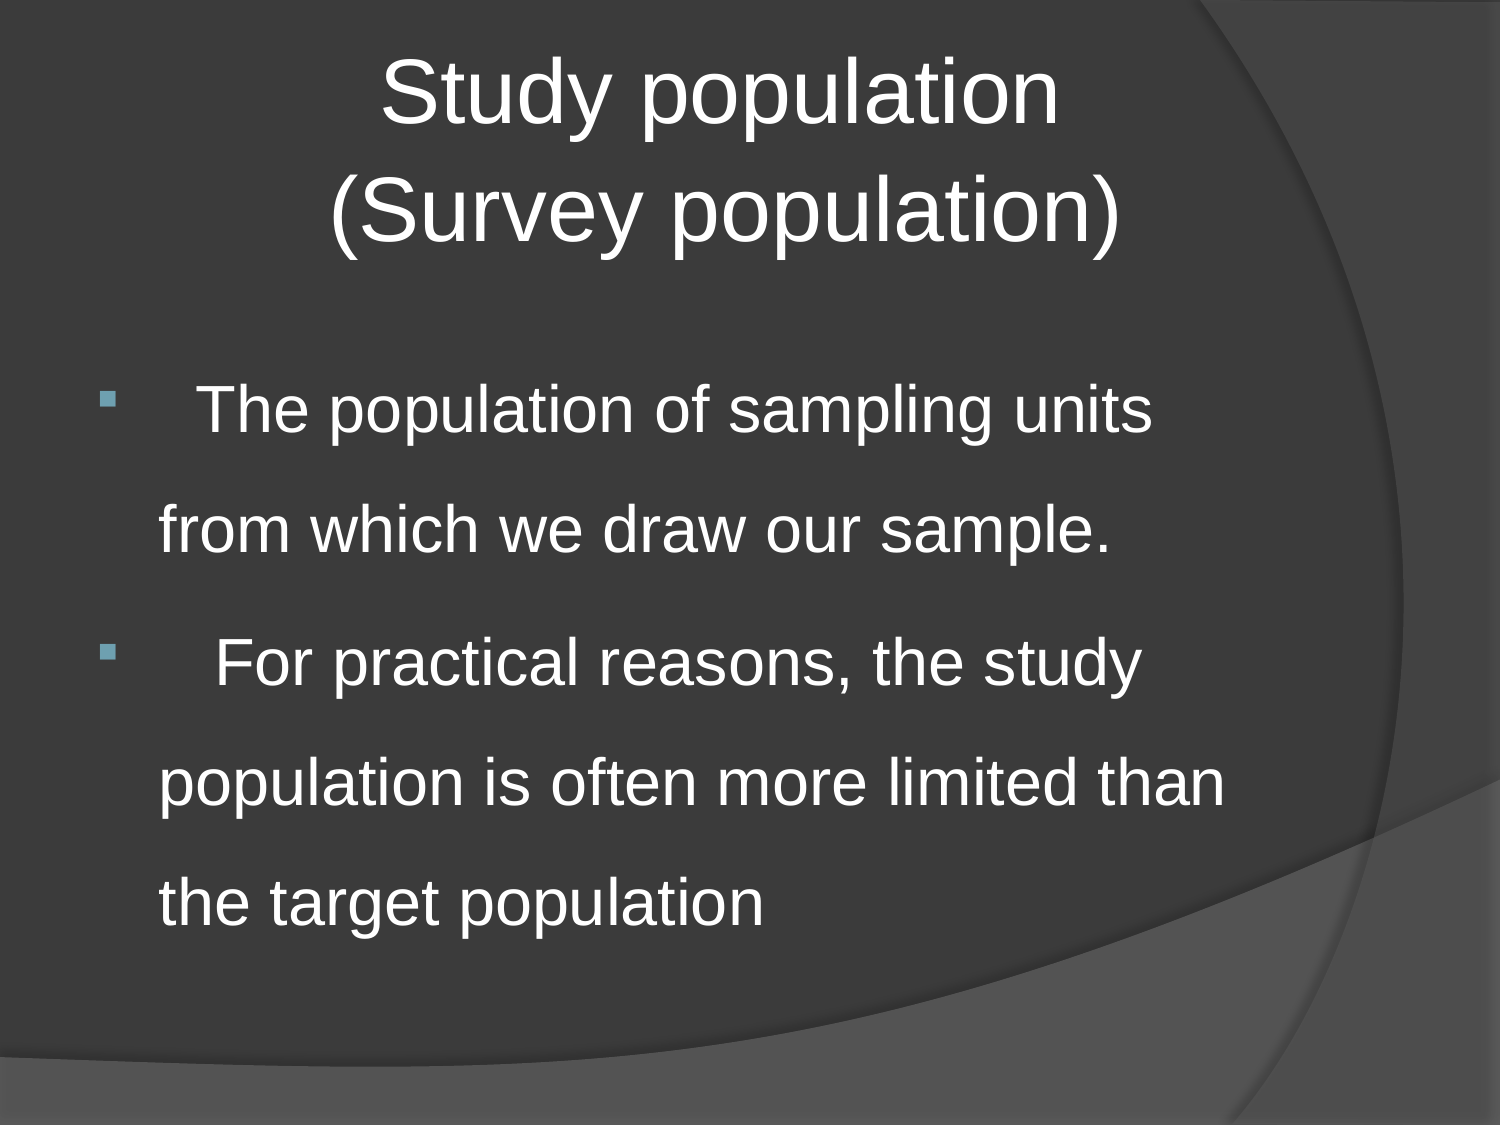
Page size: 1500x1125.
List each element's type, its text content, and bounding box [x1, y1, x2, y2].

text_box Study population (Survey population) [262, 37, 1438, 269]
list The population of sampling units from which we draw our sample. For practical reasons, the study population is often more limited than the target population [75, 224, 1300, 968]
